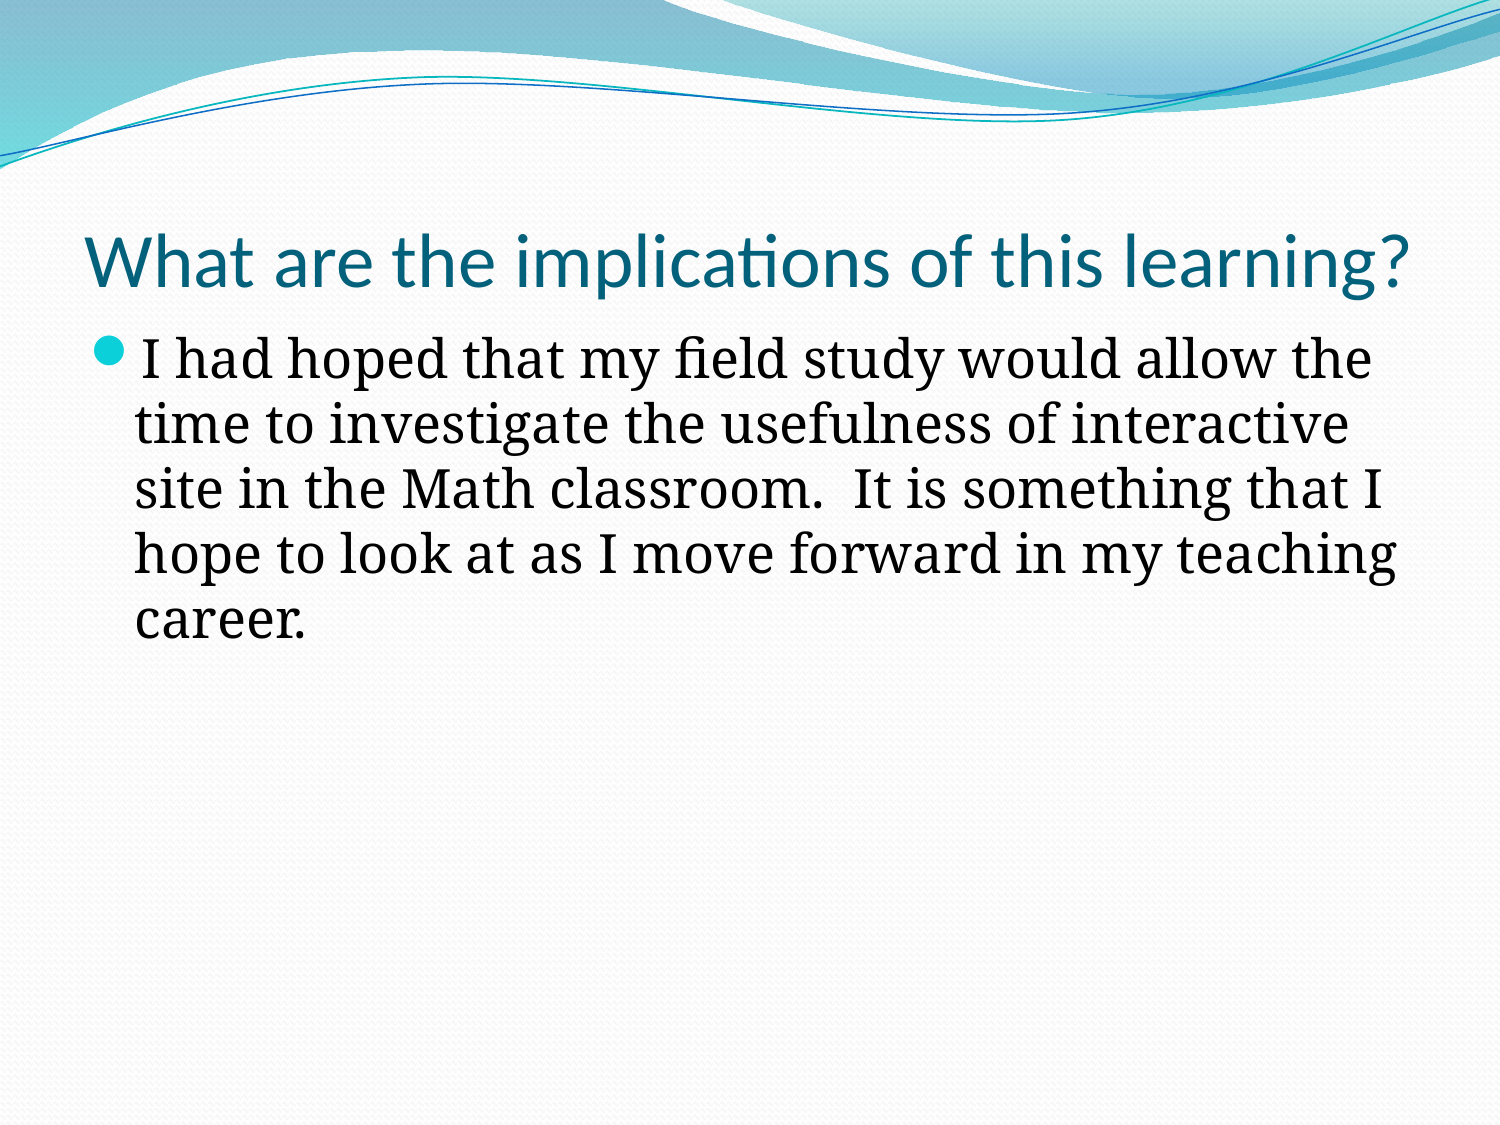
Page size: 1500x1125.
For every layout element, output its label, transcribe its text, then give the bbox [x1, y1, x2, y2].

list I had hoped that my field study would allow the time to investigate the usefulness of interactive site in the Math classroom. It is something that I hope to look at as I move forward in my teaching career. [75, 317, 1425, 1038]
title What are the implications of this learning? [75, 115, 1425, 303]
